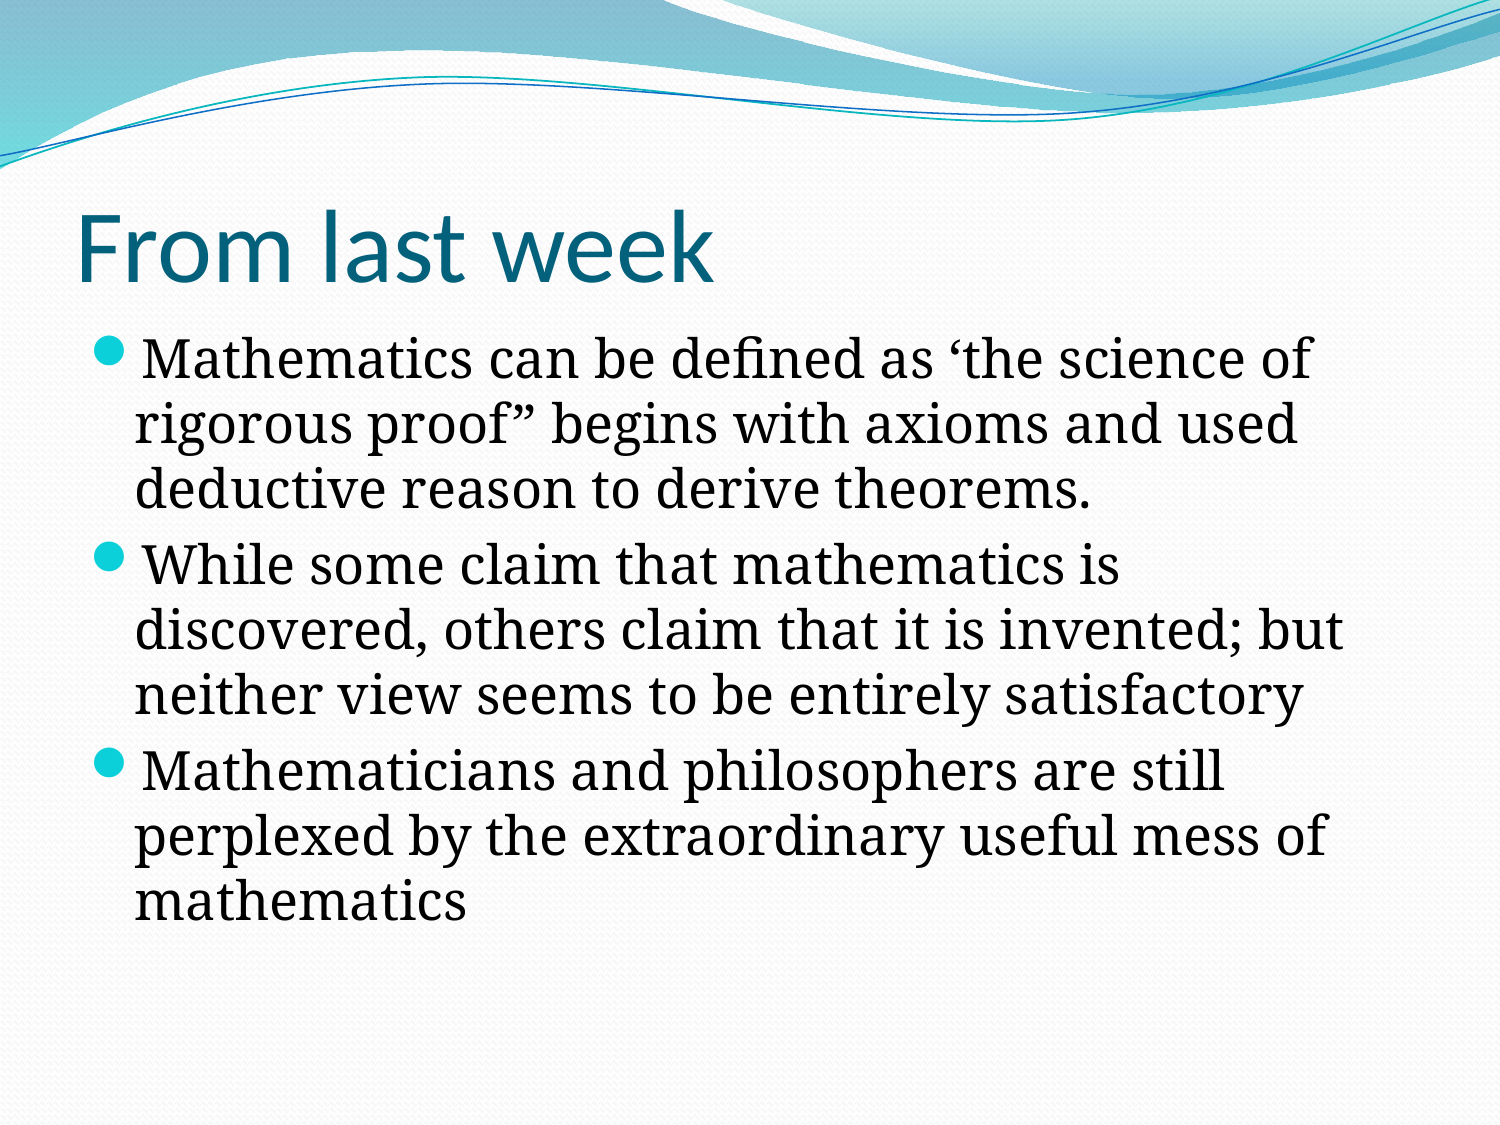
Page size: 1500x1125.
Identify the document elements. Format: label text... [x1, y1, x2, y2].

list Mathematics can be defined as ‘the science of rigorous proof” begins with axioms and used deductive reason to derive theorems. While some claim that mathematics is discovered, others claim that it is invented; but neither view seems to be entirely satisfactory Mathematicians and philosophers are still perplexed by the extraordinary useful mess of mathematics [75, 317, 1425, 1038]
title From last week [75, 115, 1425, 303]
